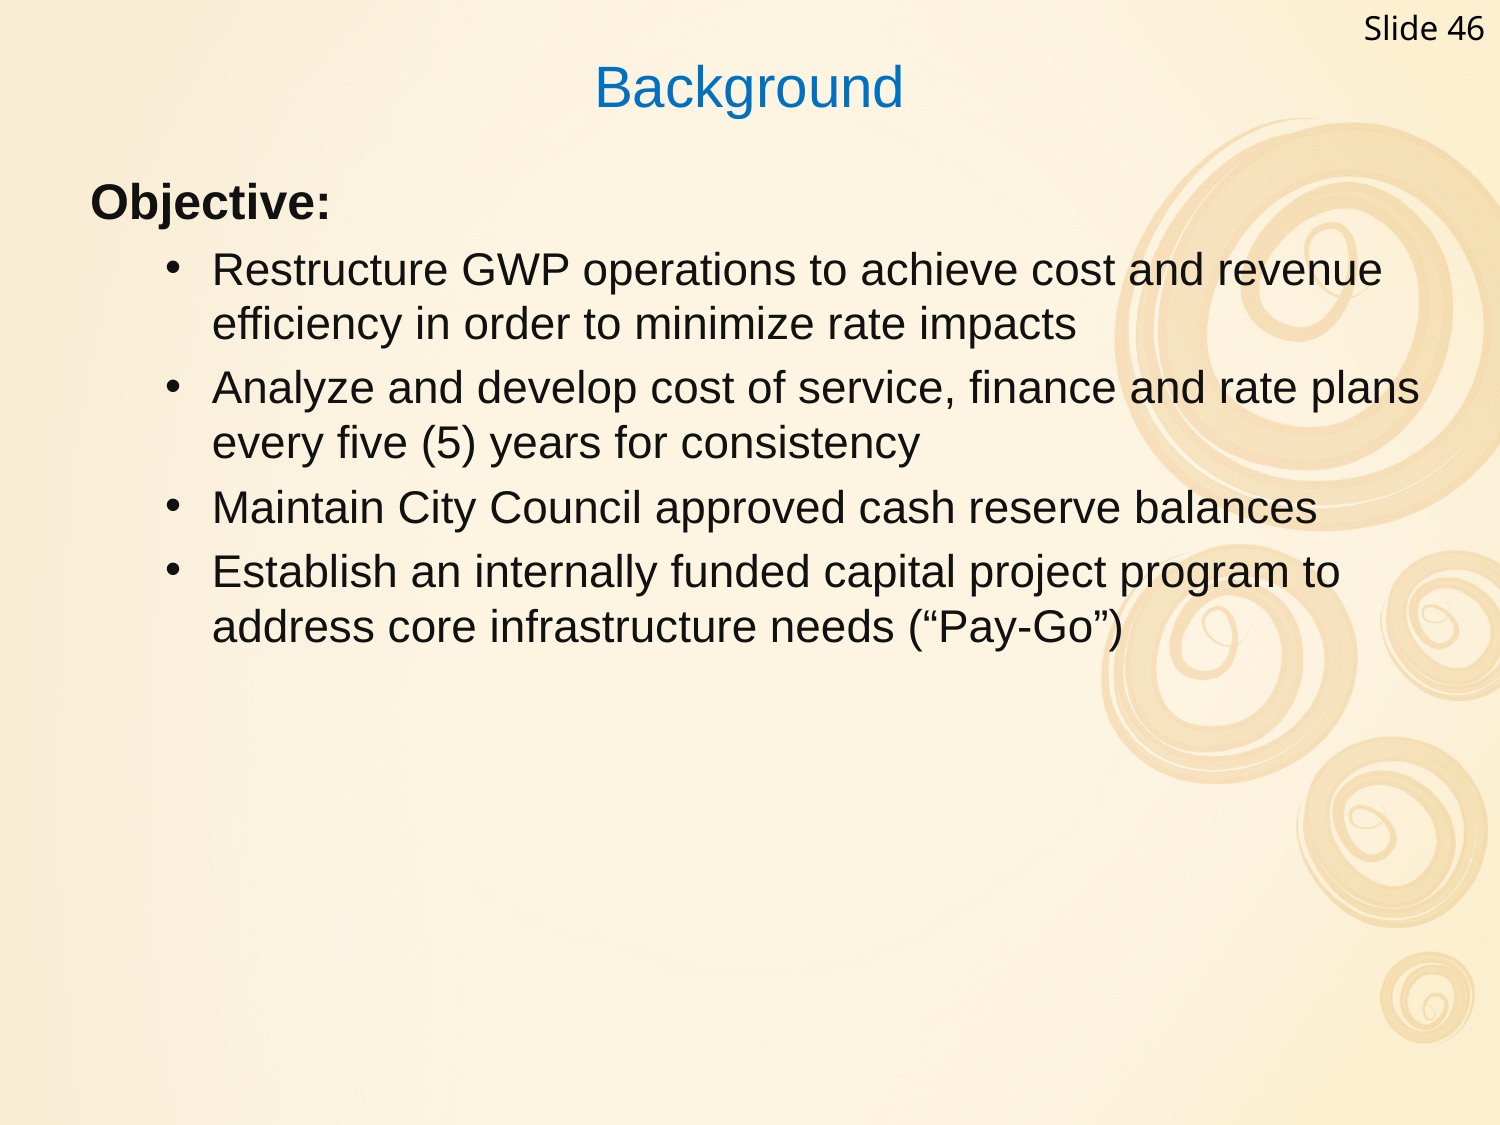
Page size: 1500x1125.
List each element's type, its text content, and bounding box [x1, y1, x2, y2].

text_box Objective: Restructure GWP operations to achieve cost and revenue efficiency in order to minimize rate impacts Analyze and develop cost of service, finance and rate plans every five (5) years for consistency Maintain City Council approved cash reserve balances Establish an internally funded capital project program to address core infrastructure needs (“Pay-Go”) [74, 162, 1452, 977]
picture [0, 0, 1500, 1125]
title Background [75, 17, 1425, 150]
text_box Slide 46 [1149, 0, 1500, 75]
